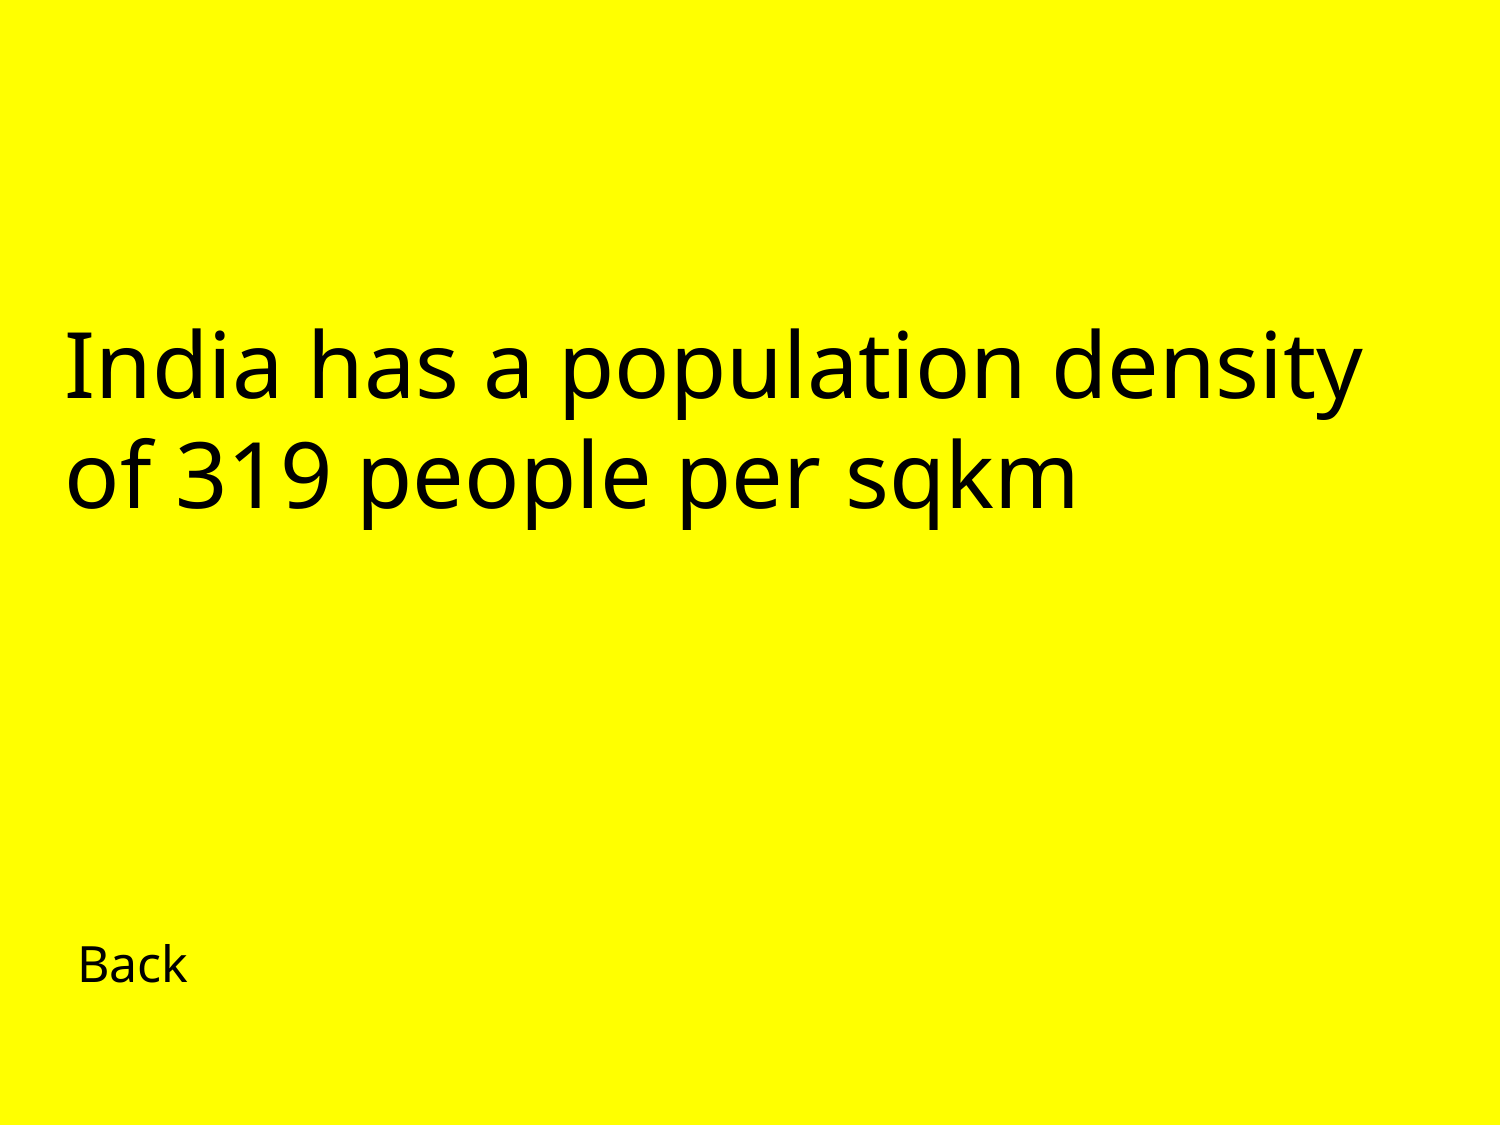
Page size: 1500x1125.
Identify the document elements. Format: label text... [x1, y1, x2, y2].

text_box India has a population density of 319 people per sqkm [50, 299, 1450, 535]
text_box Back [62, 924, 350, 1000]
